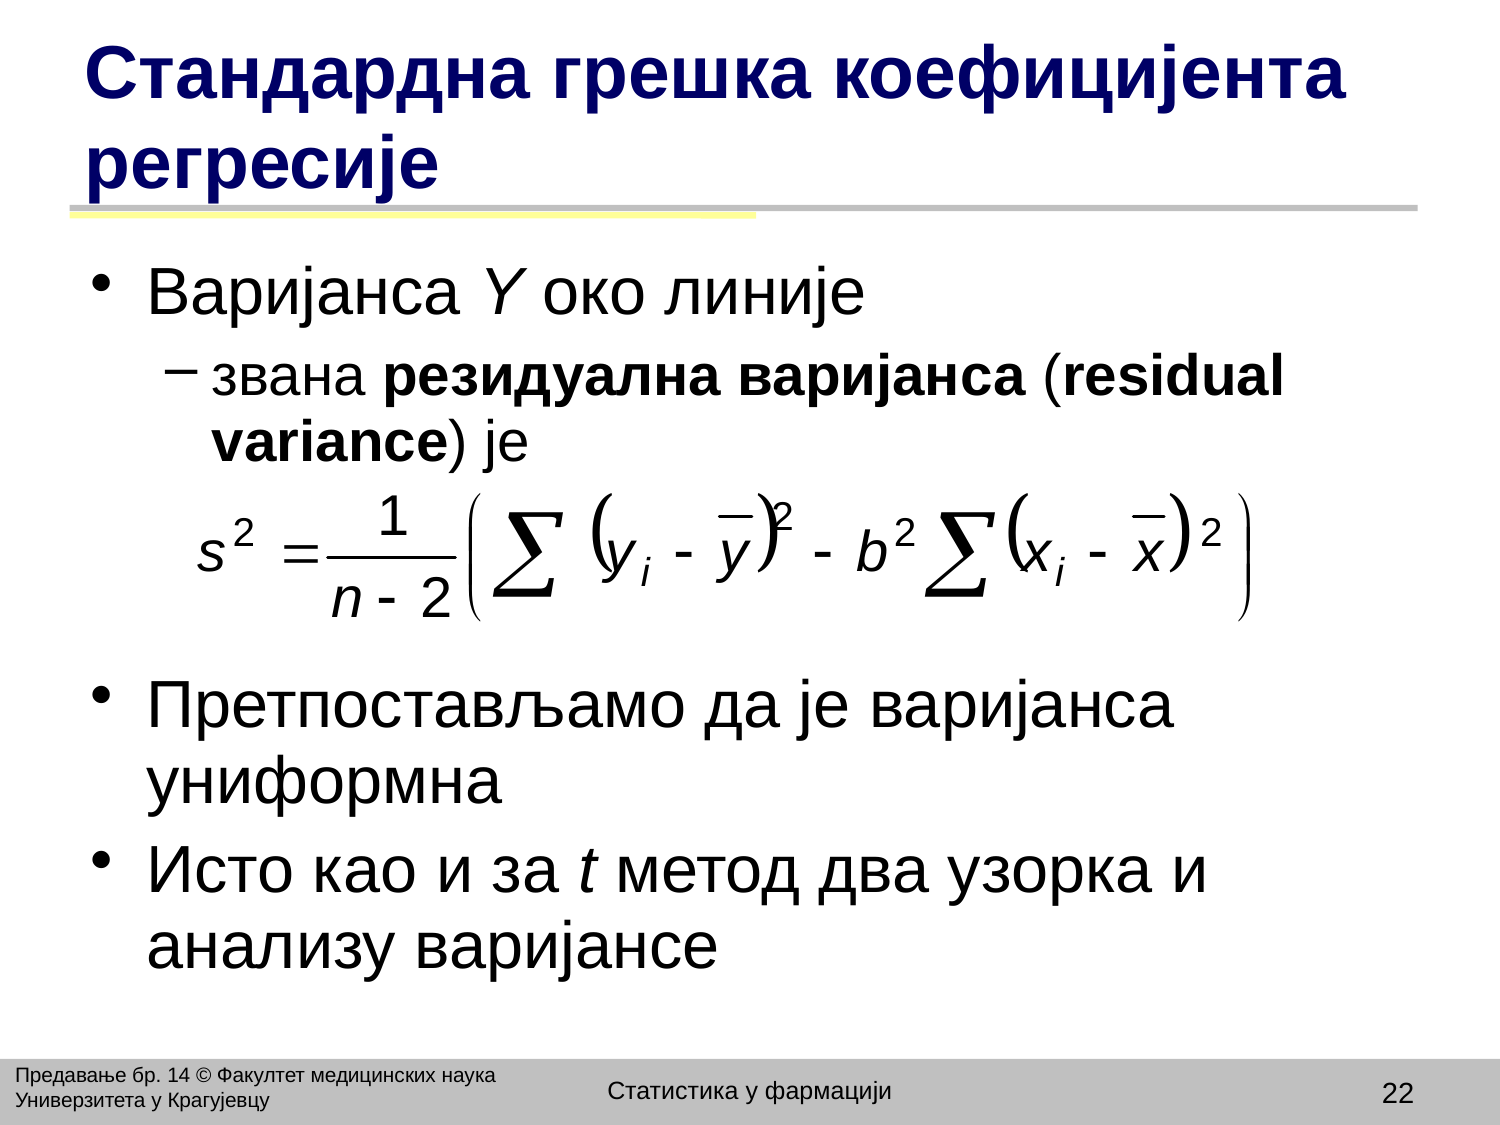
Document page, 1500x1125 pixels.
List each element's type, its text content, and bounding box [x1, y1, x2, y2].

list Варијанса Y око линије звана резидуална варијанса (residual variance) је Претпостављамо да је варијанса униформна Исто као и за t метод два узорка и анализу варијансе [74, 534, 1426, 1023]
slide_number 22 [1079, 1066, 1430, 1125]
title Стандардна грешка коефицијента регресије [69, 19, 1426, 208]
list Варијанса Y око линије звана резидуална варијанса (residual variance) је Претпостављамо да је варијанса униформна Исто као и за t метод два узорка и анализу варијансе [74, 246, 1426, 533]
slide_number Предавање бр. 14 © Факултет медицинских наука Универзитета у Крагујевцу [0, 1053, 622, 1108]
footer Статистика у фармацији [512, 1066, 988, 1125]
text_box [188, 473, 1272, 636]
